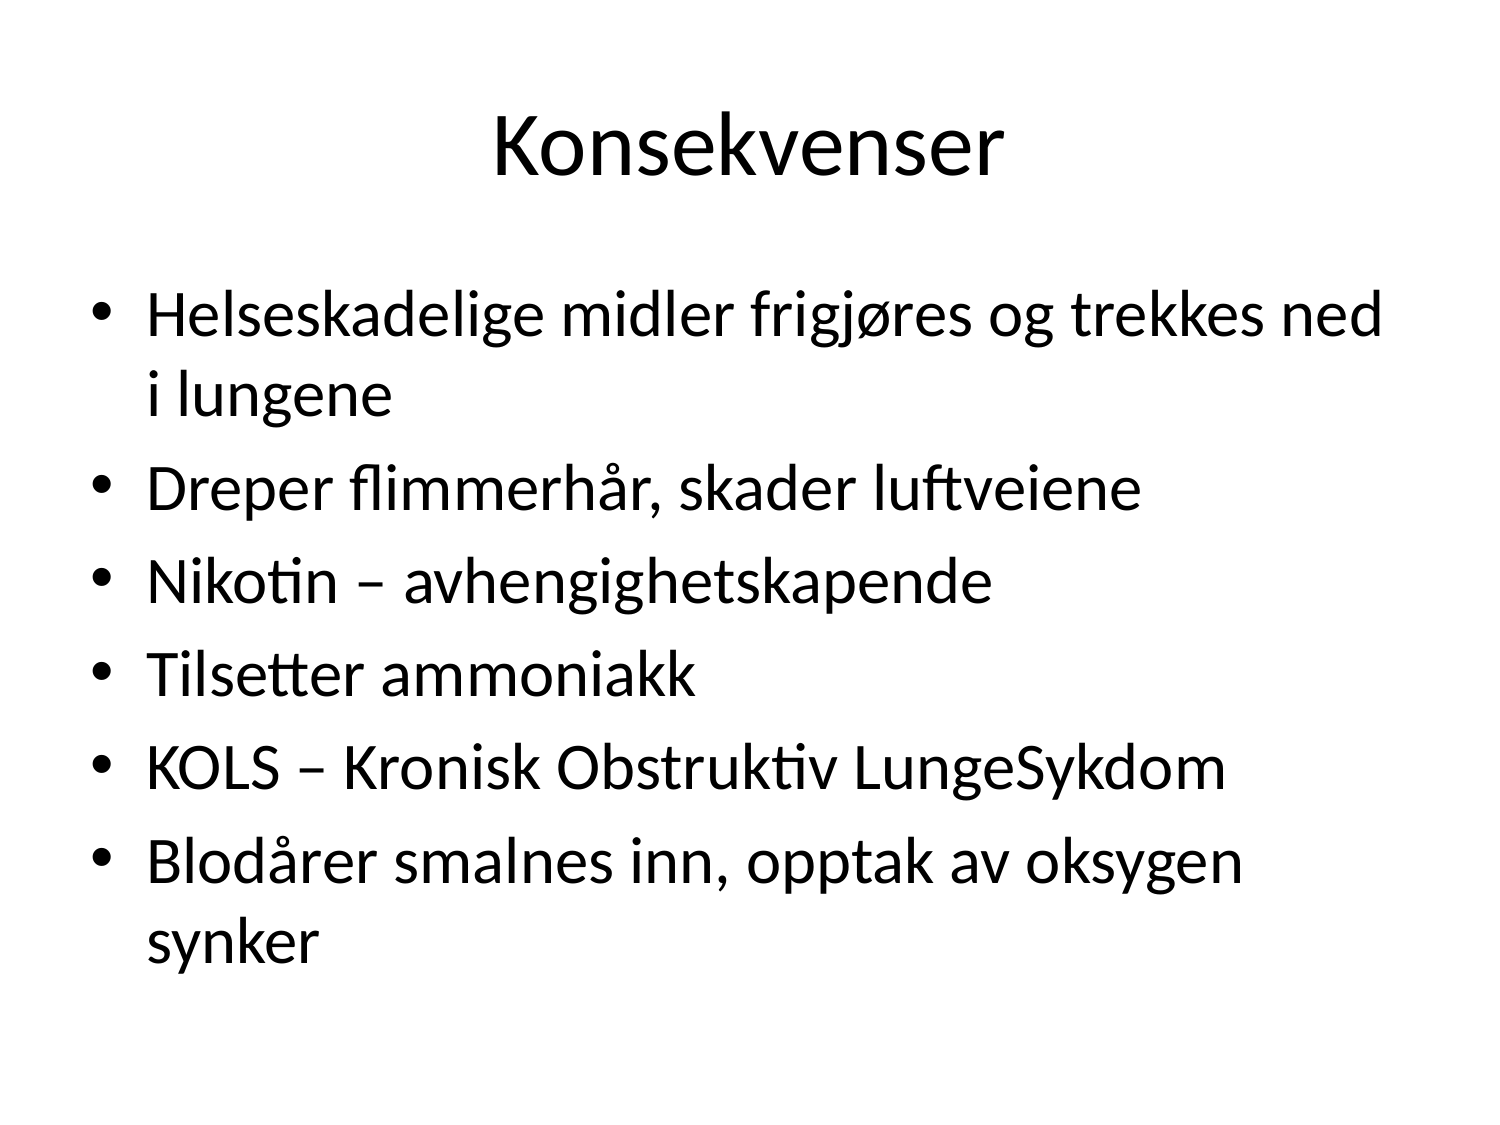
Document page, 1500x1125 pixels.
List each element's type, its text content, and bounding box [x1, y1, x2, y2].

list Helseskadelige midler frigjøres og trekkes ned i lungene Dreper flimmerhår, skader luftveiene Nikotin – avhengighetskapende Tilsetter ammoniakk KOLS – Kronisk Obstruktiv LungeSykdom Blodårer smalnes inn, opptak av oksygen synker [75, 262, 1425, 1005]
title Konsekvenser [75, 45, 1425, 233]
